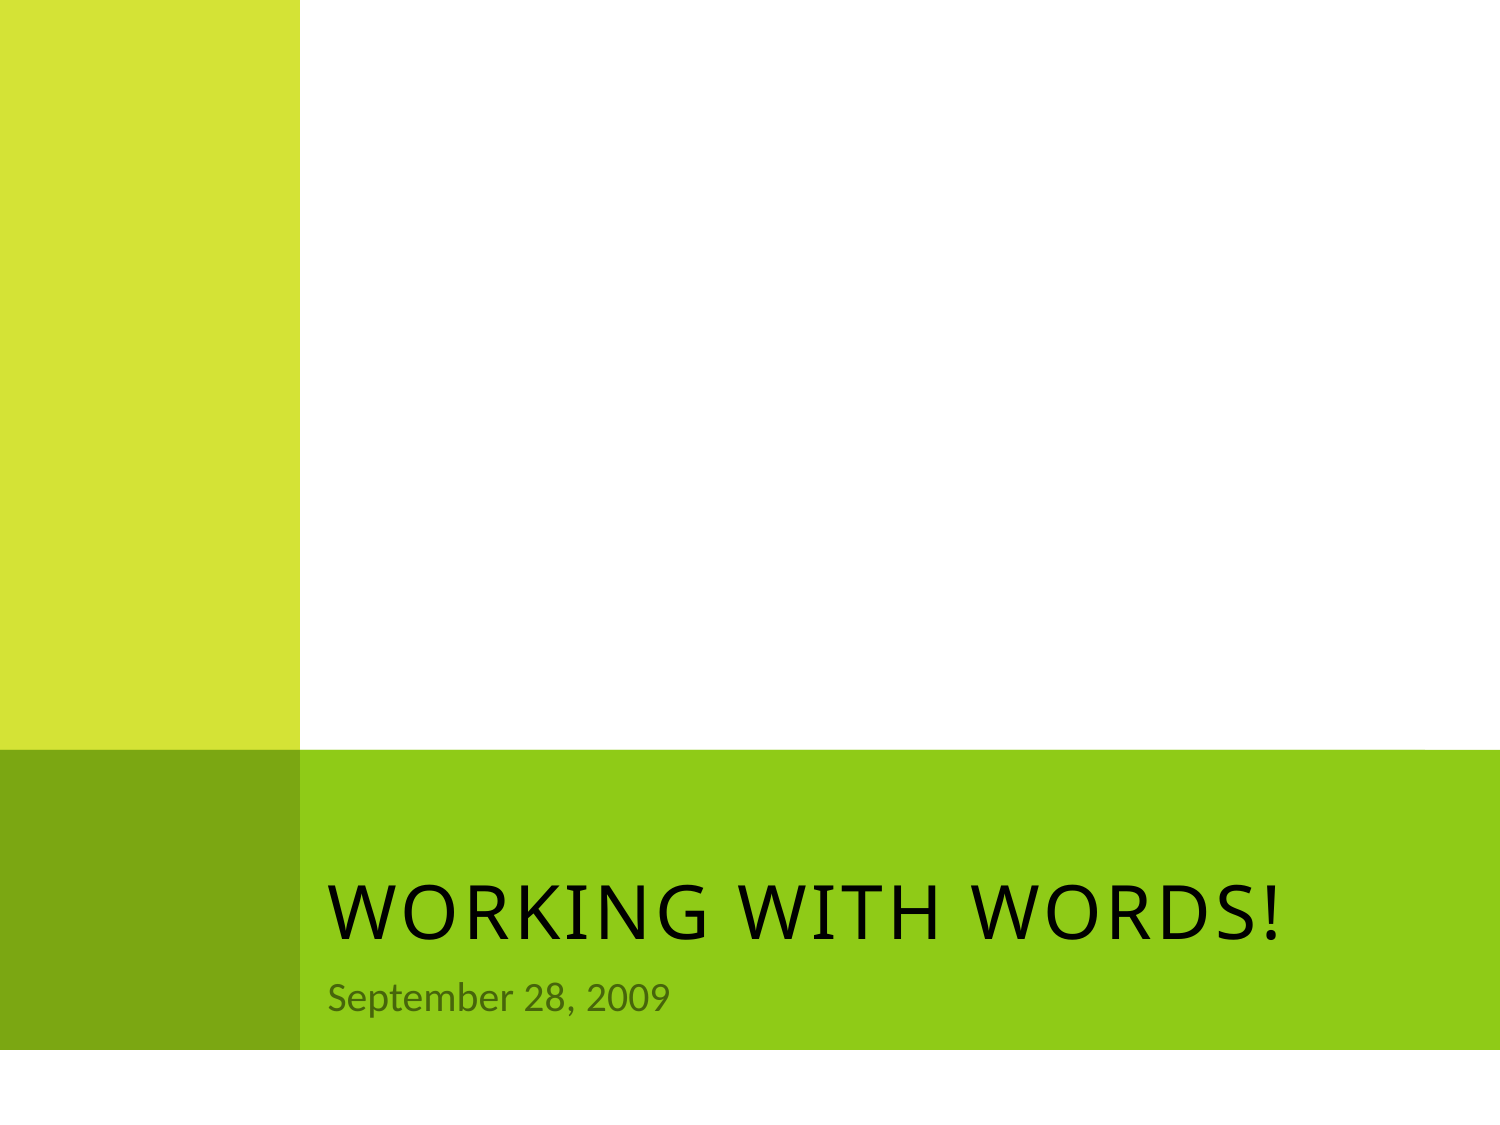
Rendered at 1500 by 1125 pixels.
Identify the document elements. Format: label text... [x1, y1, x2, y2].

title Working with Words! [312, 762, 1388, 963]
subtitle September 28, 2009 [312, 962, 1391, 1038]
